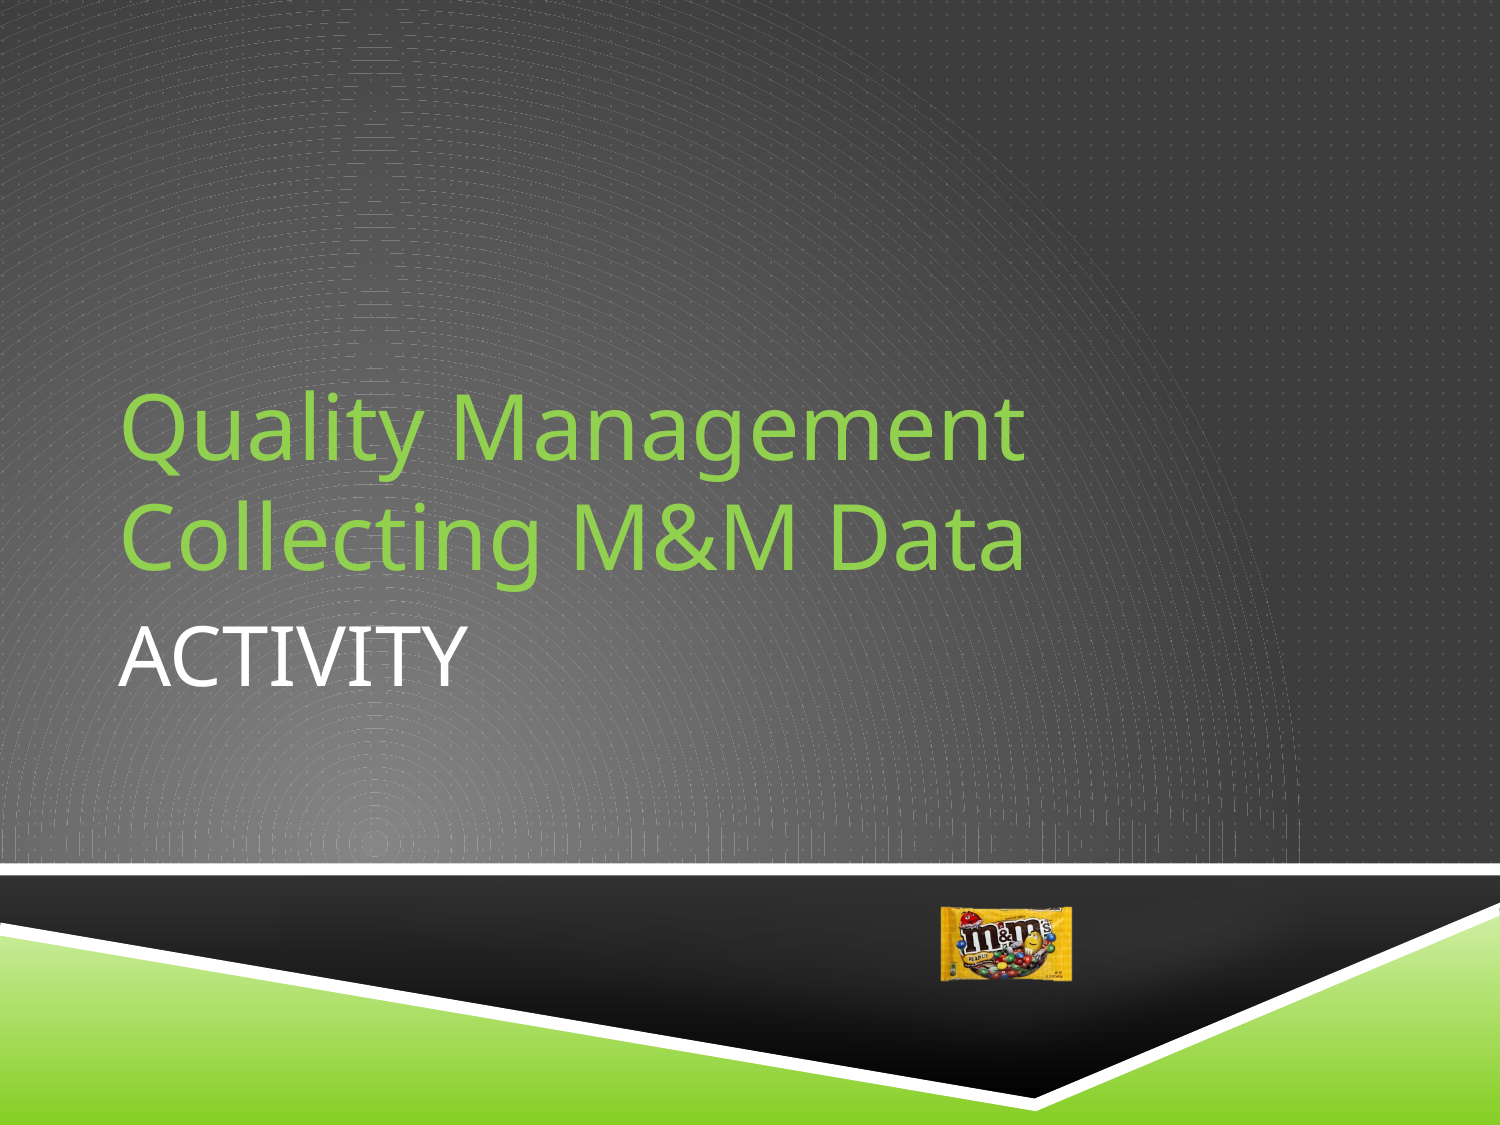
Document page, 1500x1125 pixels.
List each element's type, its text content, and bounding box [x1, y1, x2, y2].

picture [937, 874, 1076, 1013]
list Quality Management Collecting M&M Data [118, 350, 1394, 597]
title Activity [118, 597, 1394, 820]
